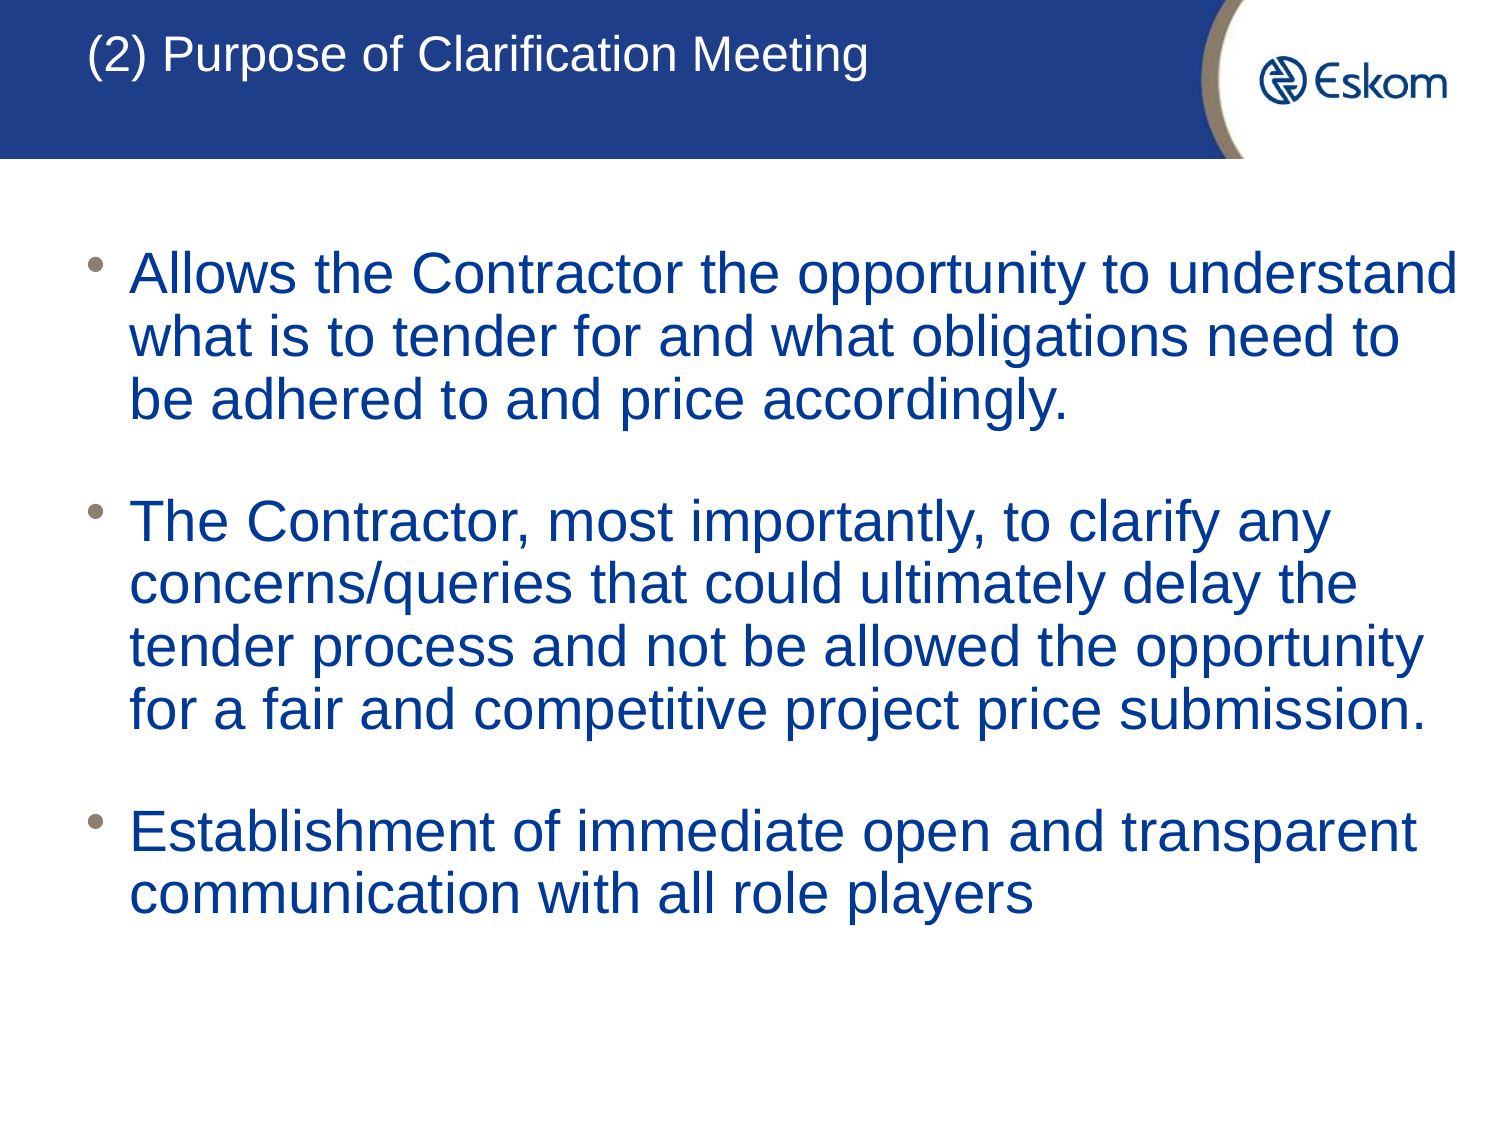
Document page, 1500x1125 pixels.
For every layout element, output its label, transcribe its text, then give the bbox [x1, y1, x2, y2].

title (2) Purpose of Clarification Meeting [71, 27, 1142, 137]
picture [1257, 55, 1450, 105]
list Allows the Contractor the opportunity to understand what is to tender for and what obligations need to be adhered to and price accordingly. The Contractor, most importantly, to clarify any concerns/queries that could ultimately delay the tender process and not be allowed the opportunity for a fair and competitive project price submission. Establishment of immediate open and transparent communication with all role players [70, 235, 1488, 1063]
picture [0, 0, 1246, 159]
